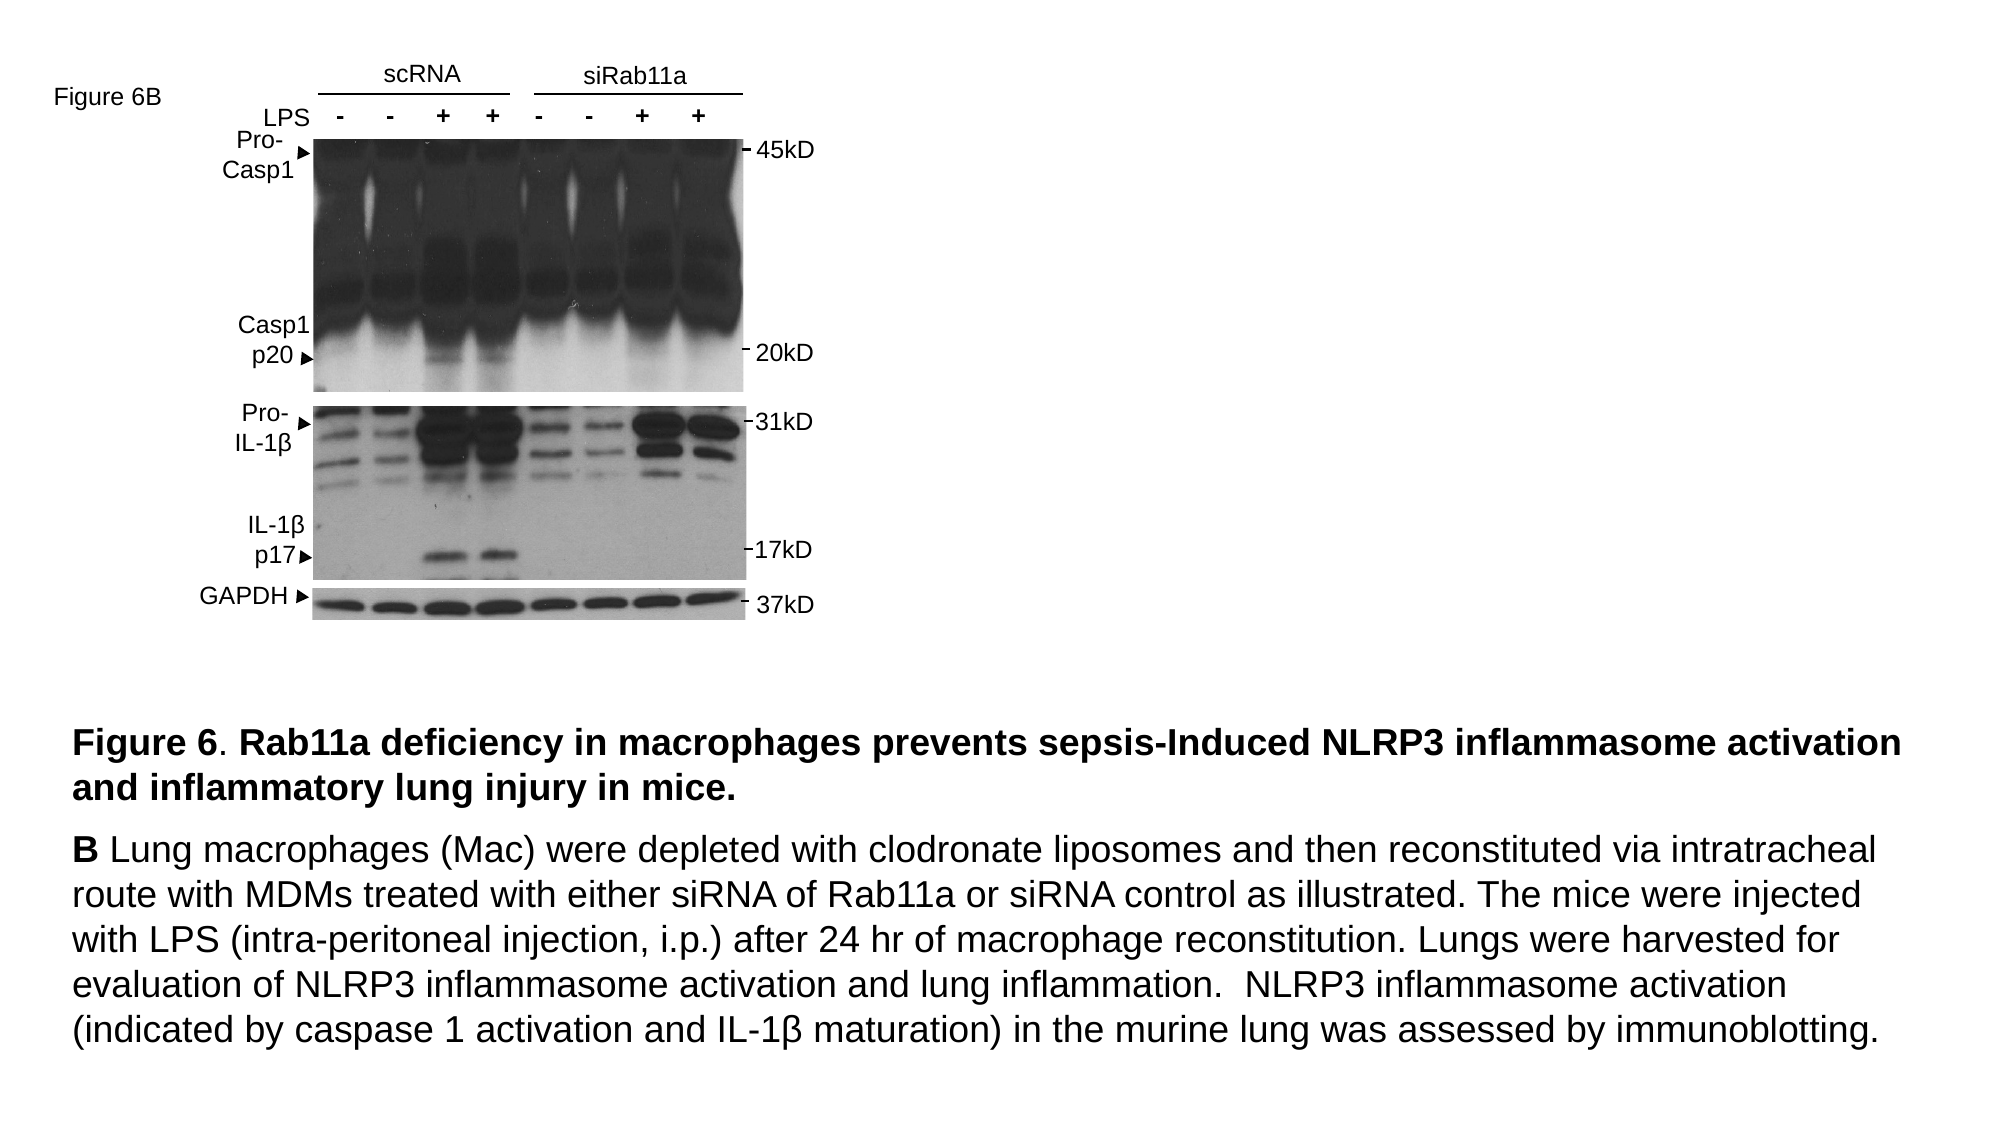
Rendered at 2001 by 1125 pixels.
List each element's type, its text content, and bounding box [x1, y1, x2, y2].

text_box Figure 6. Rab11a deficiency in macrophages prevents sepsis-Induced NLRP3 inflammasome activation and inflammatory lung injury in mice. B Lung macrophages (Mac) were depleted with clodronate liposomes and then reconstituted via intratracheal route with MDMs treated with either siRNA of Rab11a or siRNA control as illustrated. The mice were injected with LPS (intra-peritoneal injection, i.p.) after 24 hr of macrophage reconstitution. Lungs were harvested for evaluation of NLRP3 inflammasome activation and lung inflammation. NLRP3 inflammasome activation (indicated by caspase 1 activation and IL-1β maturation) in the murine lung was assessed by immunoblotting. [57, 710, 1943, 1058]
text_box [31, 49, 831, 627]
